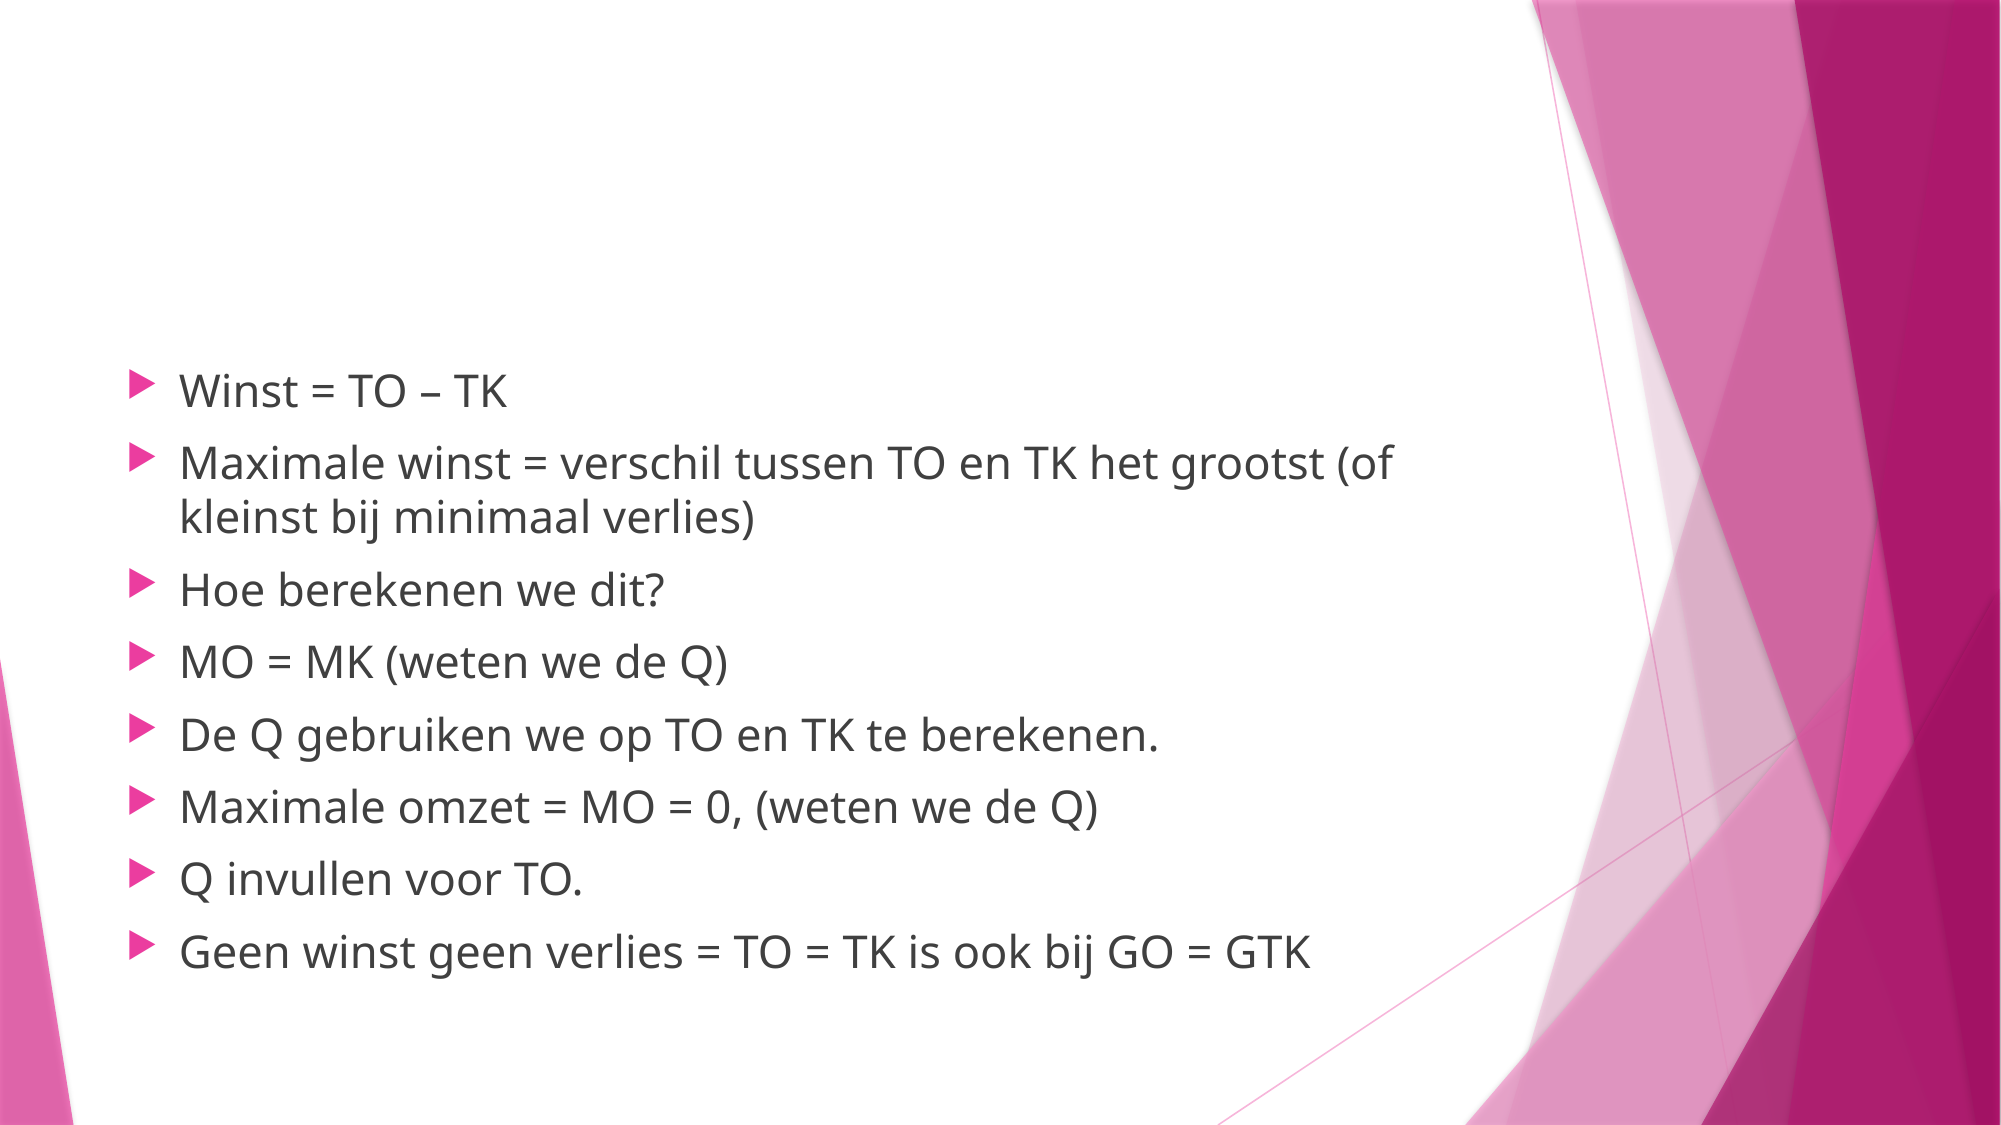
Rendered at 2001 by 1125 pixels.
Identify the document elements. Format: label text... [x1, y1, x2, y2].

list Winst = TO – TK Maximale winst = verschil tussen TO en TK het grootst (of kleinst bij minimaal verlies) Hoe berekenen we dit? MO = MK (weten we de Q) De Q gebruiken we op TO en TK te berekenen. Maximale omzet = MO = 0, (weten we de Q) Q invullen voor TO. Geen winst geen verlies = TO = TK is ook bij GO = GTK [111, 354, 1522, 992]
